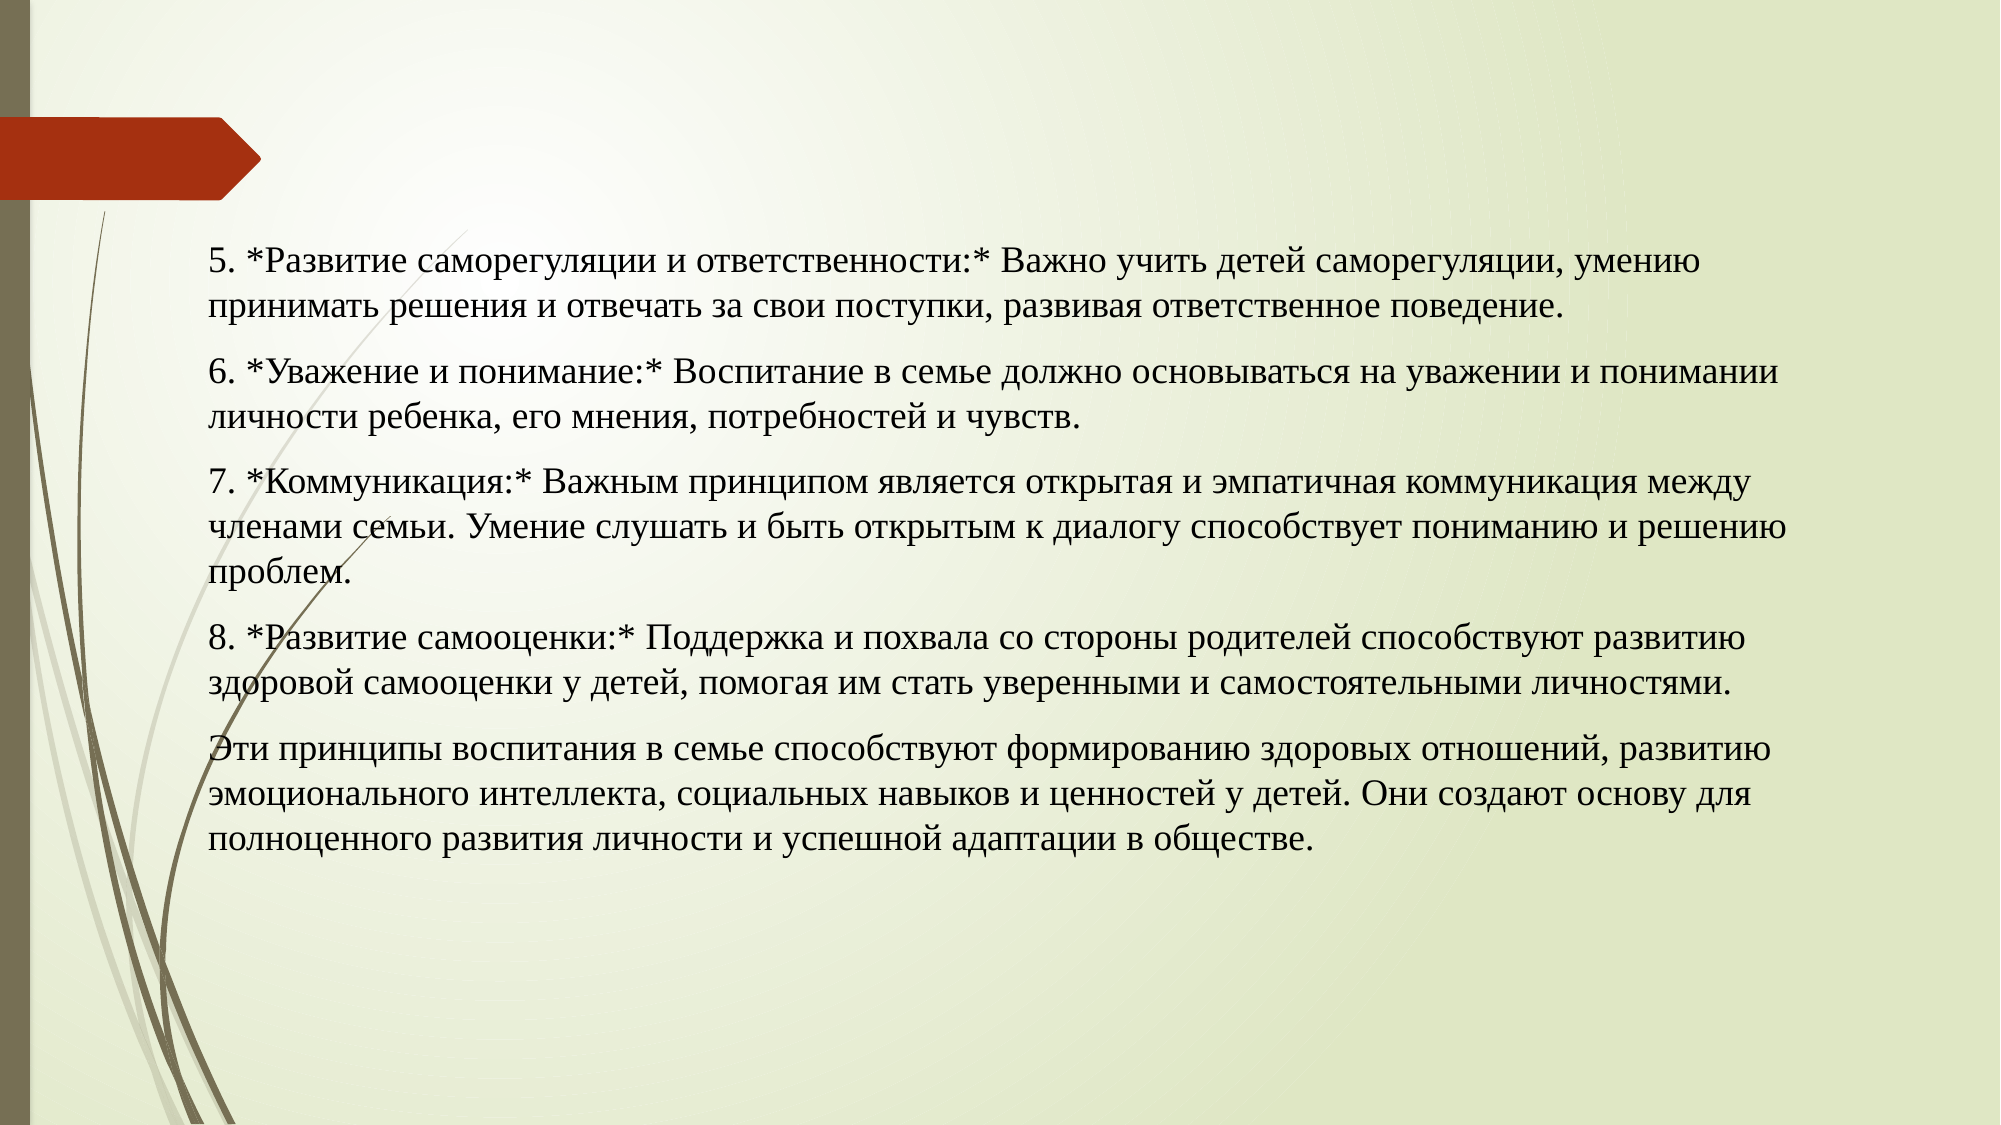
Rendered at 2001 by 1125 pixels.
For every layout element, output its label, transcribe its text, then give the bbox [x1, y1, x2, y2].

list 5. *Развитие саморегуляции и ответственности:* Важно учить детей саморегуляции, умению принимать решения и отвечать за свои поступки, развивая ответственное поведение. 6. *Уважение и понимание:* Воспитание в семье должно основываться на уважении и понимании личности ребенка, его мнения, потребностей и чувств. 7. *Коммуникация:* Важным принципом является открытая и эмпатичная коммуникация между членами семьи. Умение слушать и быть открытым к диалогу способствует пониманию и решению проблем. 8. *Развитие самооценки:* Поддержка и похвала со стороны родителей способствуют развитию здоровой самооценки у детей, помогая им стать уверенными и самостоятельными личностями. Эти принципы воспитания в семье способствуют формированию здоровых отношений, развитию эмоционального интеллекта, социальных навыков и ценностей у детей. Они создают основу для полноценного развития личности и успешной адаптации в обществе. [193, 227, 1807, 898]
